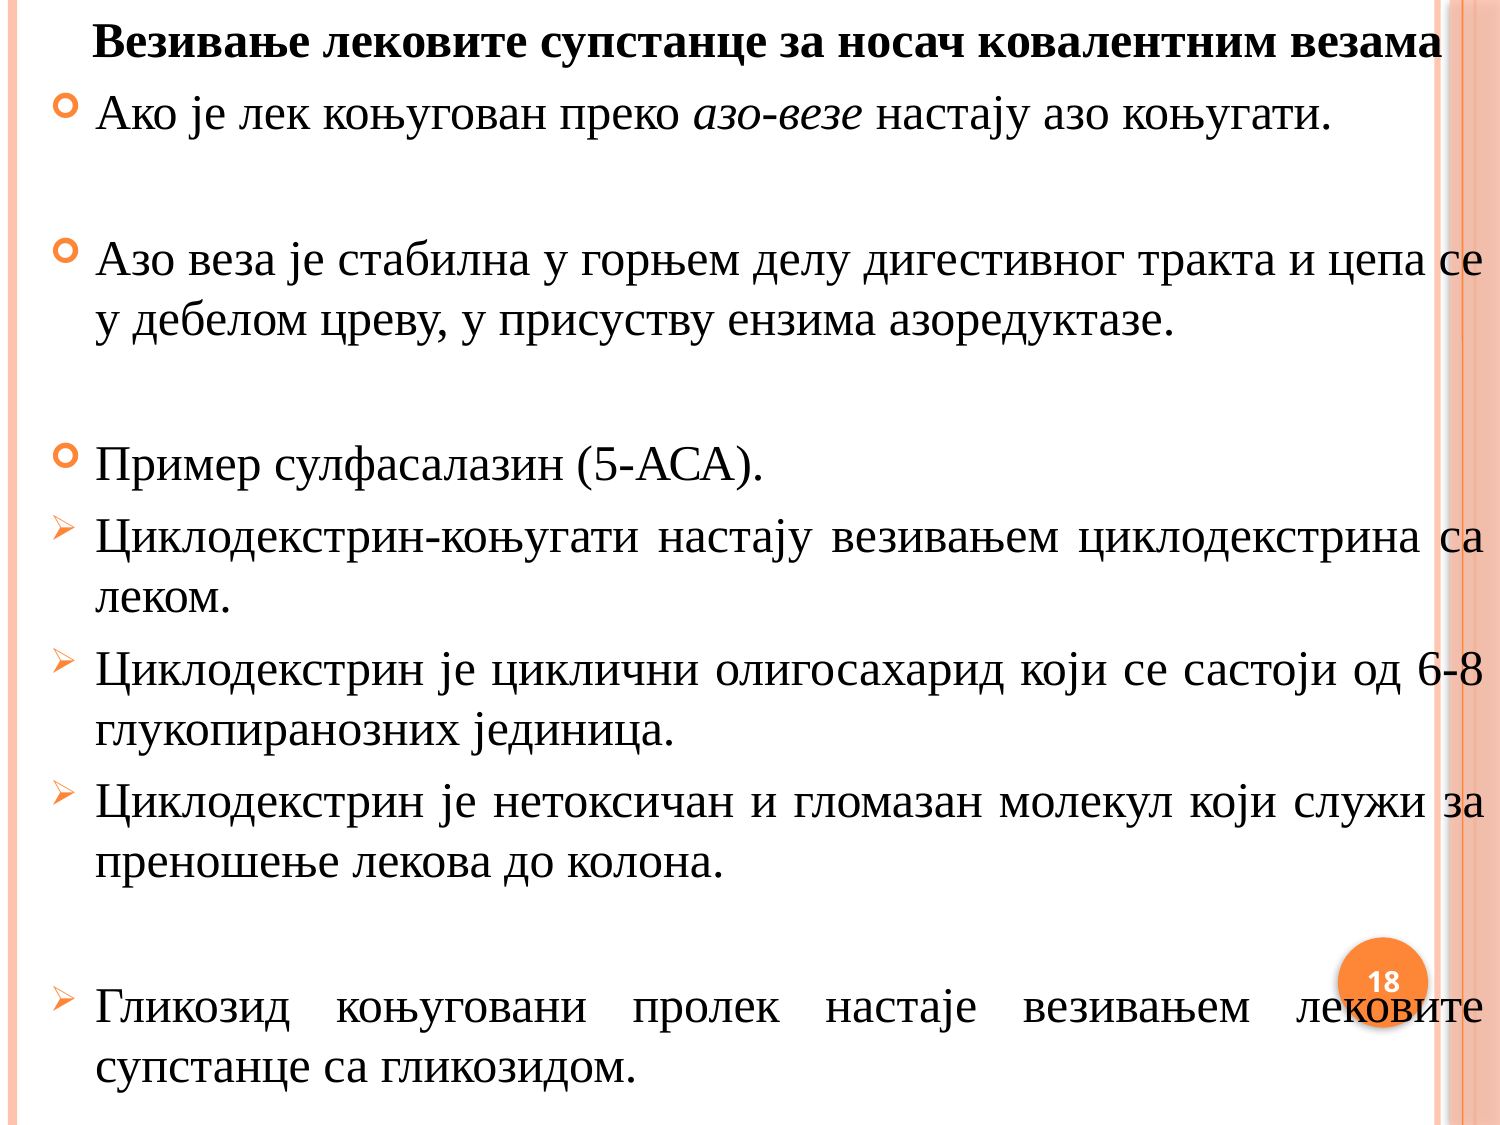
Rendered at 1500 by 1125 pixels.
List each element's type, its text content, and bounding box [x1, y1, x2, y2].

list Везивање лековите супстанце за носач ковалентним везама Ако је лек коњугован преко азо-везе настају азо коњугати. Азо веза је стабилна у горњем делу дигестивног тракта и цепа се у дебелом цреву, у присуству ензима азоредуктазе. Пример сулфасалазин (5-АСА). Циклодекстрин-коњугати настају везивањем циклодекстрина са леком. Циклодекстрин је циклични олигосахарид који се састоји од 6-8 глукопиранозних јединица. Циклодекстрин је нетоксичан и гломазан молекул који служи за преношење лекова до колона. Гликозид коњуговани пролек настаје везивањем лековите супстанце са гликозидом. [34, 0, 1500, 1125]
